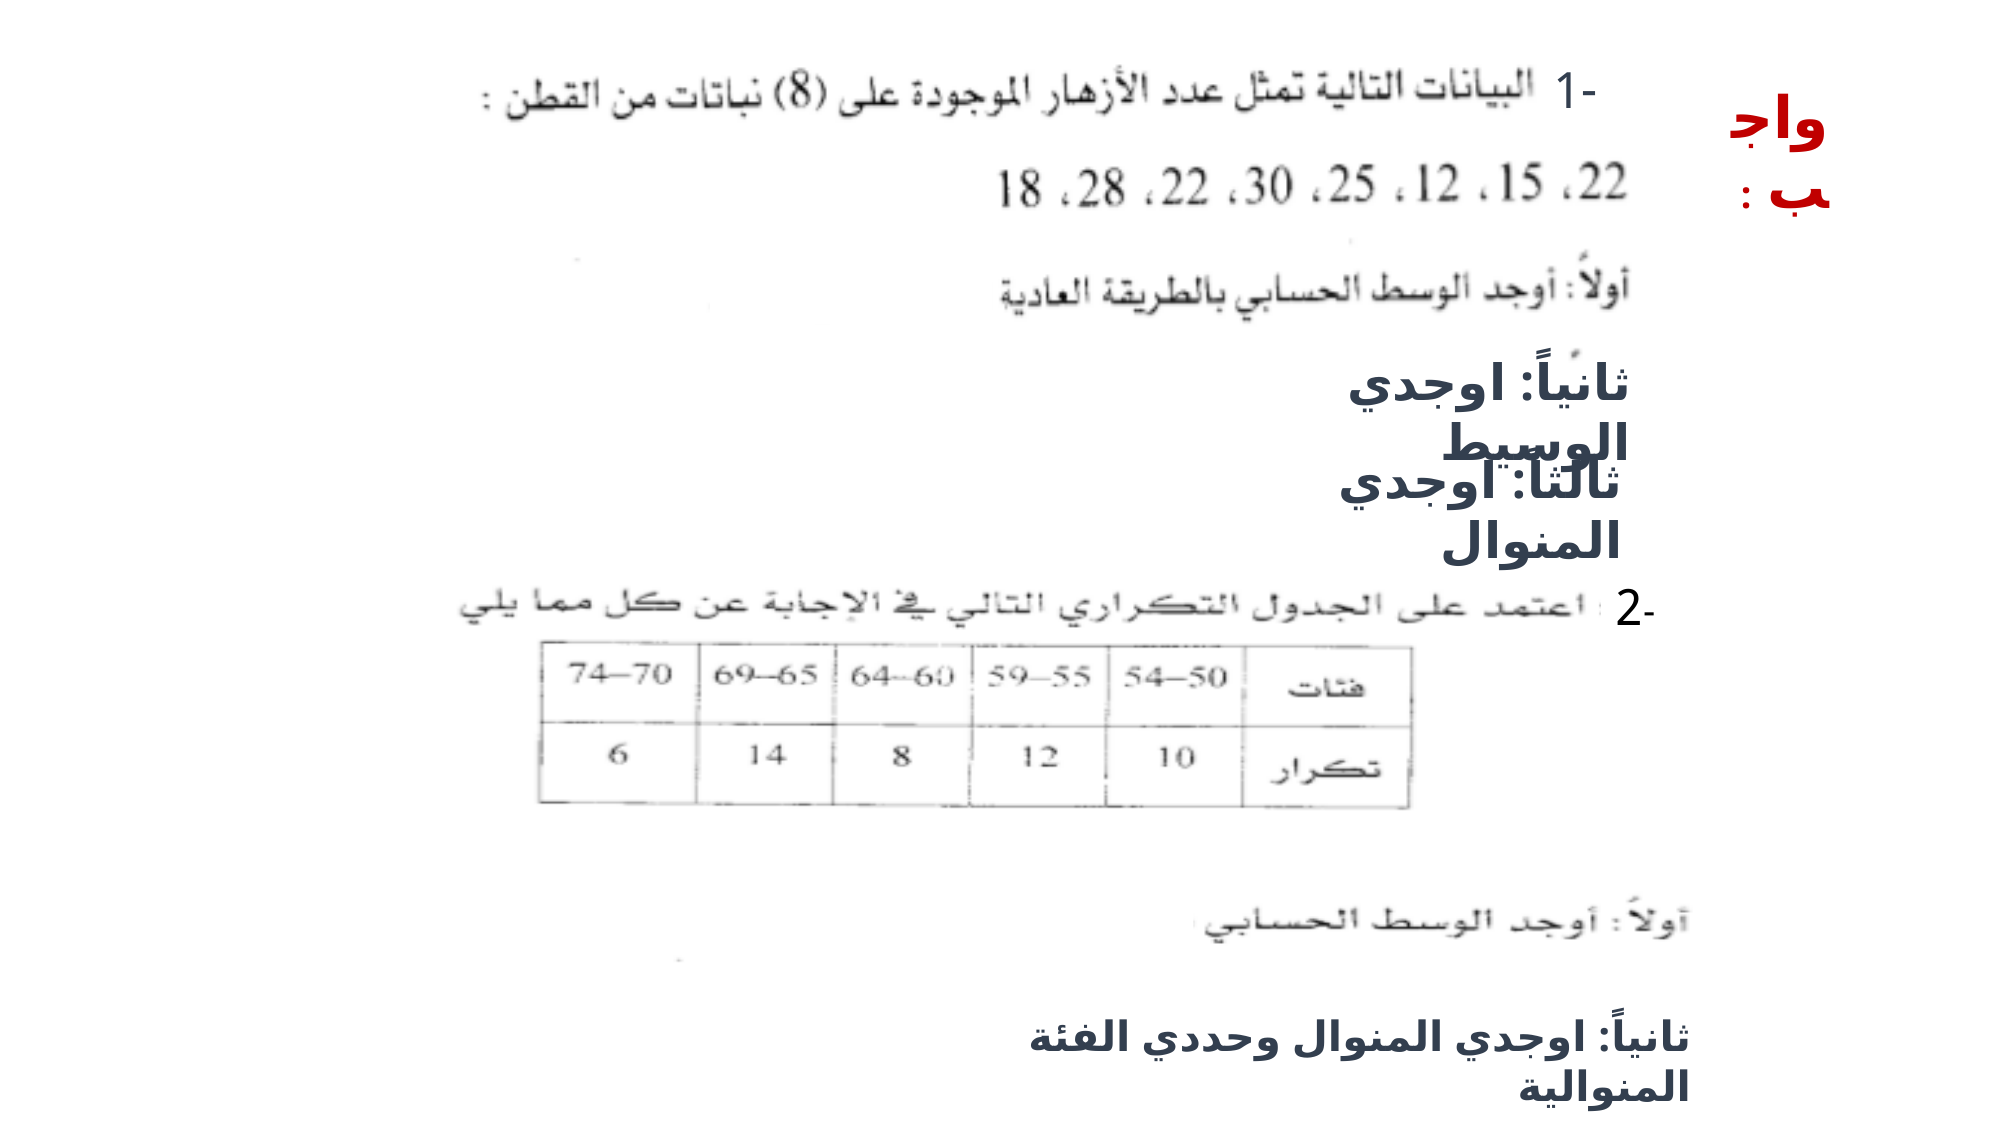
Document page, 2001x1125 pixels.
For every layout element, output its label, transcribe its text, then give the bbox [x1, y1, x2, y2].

text_box واجب : [1689, 72, 1844, 228]
text_box ثالثاً: اوجدي المنوال [1152, 441, 1638, 577]
picture [356, 43, 1689, 363]
text_box ثانياً: اوجدي الوسيط [1133, 363, 1646, 478]
text_box ثانياً: اوجدي المنوال وحددي الفئة المنوالية [921, 1002, 1706, 1118]
text_box -2 [1600, 567, 1730, 643]
picture [205, 578, 1720, 969]
